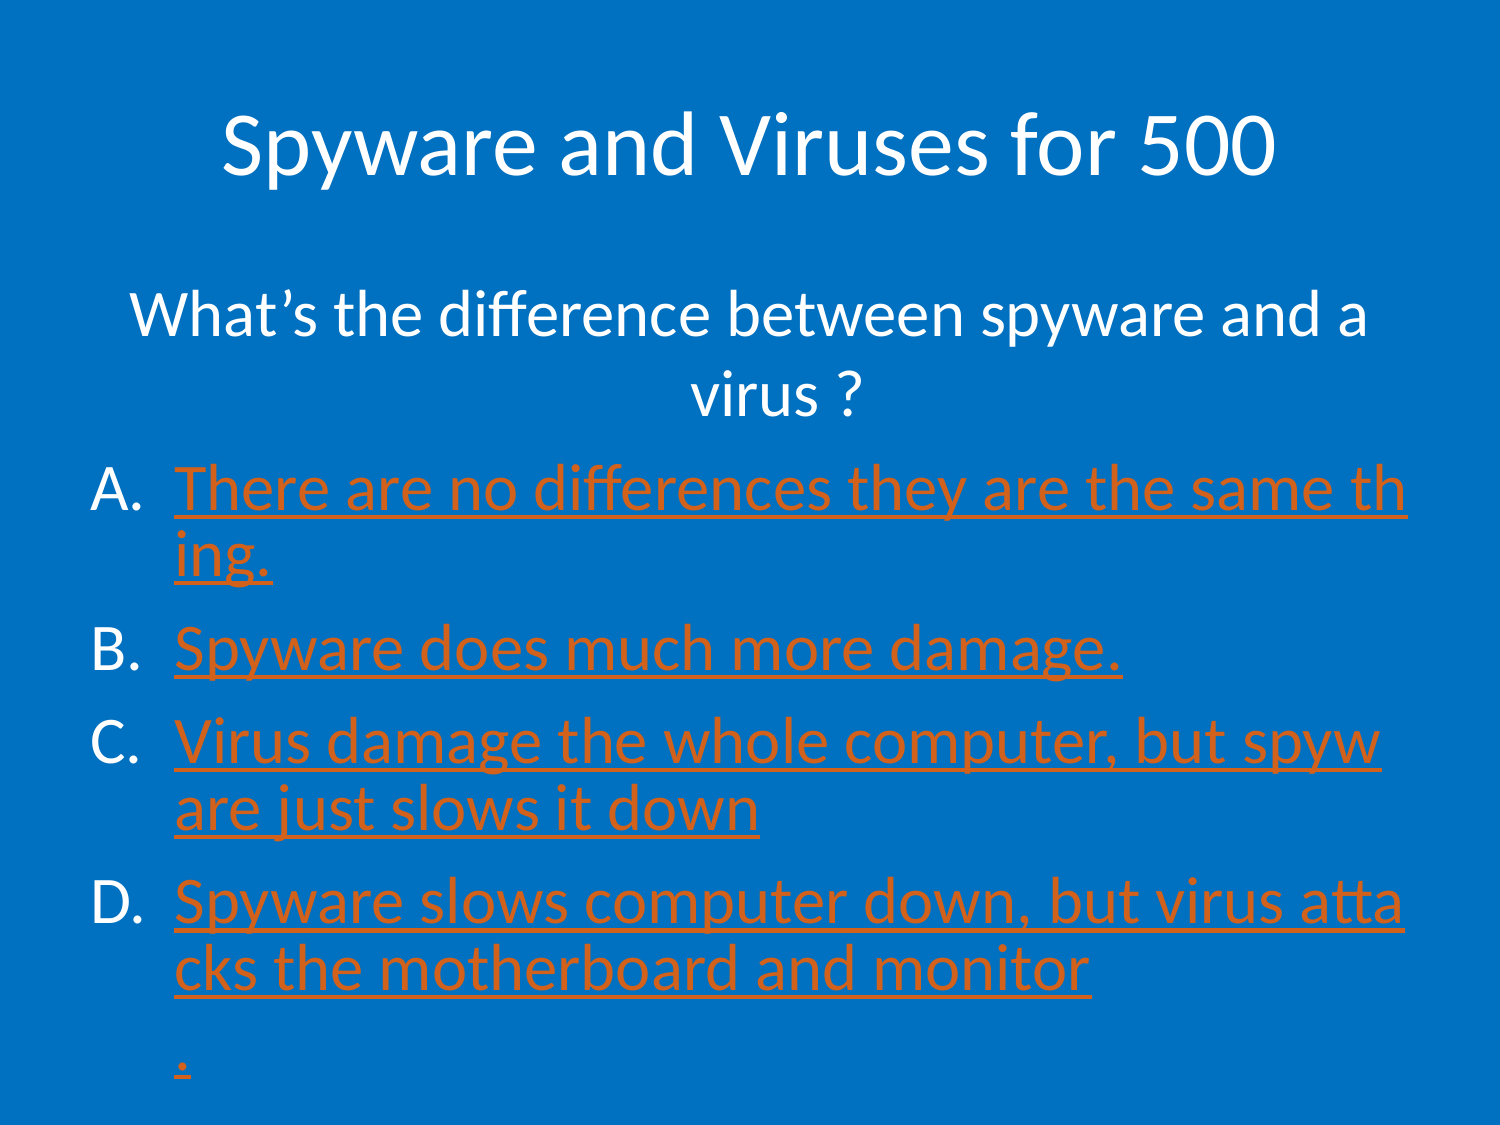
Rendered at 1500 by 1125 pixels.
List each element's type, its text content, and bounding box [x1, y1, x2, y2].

list What’s the difference between spyware and a virus ? There are no differences they are the same thing. Spyware does much more damage. Virus damage the whole computer, but spyware just slows it down Spyware slows computer down, but virus attacks the motherboard and monitor. [75, 262, 1425, 1005]
title Spyware and Viruses for 500 [75, 45, 1425, 233]
